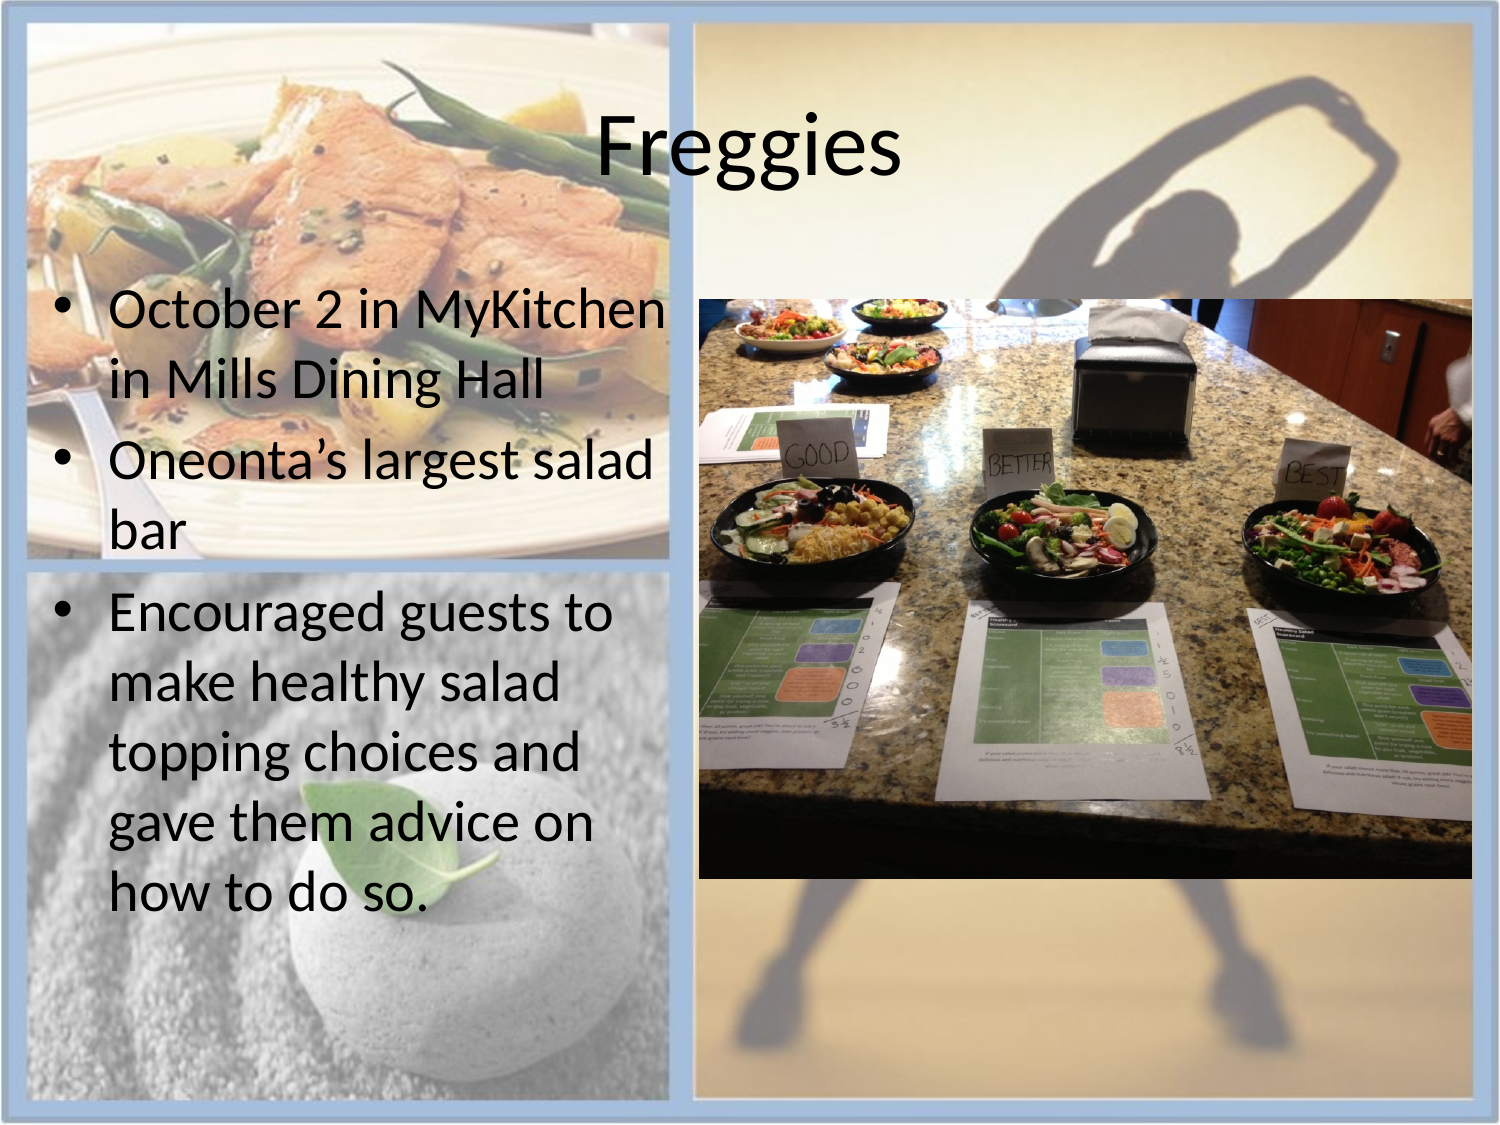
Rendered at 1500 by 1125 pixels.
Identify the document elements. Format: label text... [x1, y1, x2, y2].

title Freggies [75, 45, 1425, 233]
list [699, 299, 1473, 880]
list October 2 in MyKitchen in Mills Dining Hall Oneonta’s largest salad bar Encouraged guests to make healthy salad topping choices and gave them advice on how to do so. [37, 262, 700, 1005]
